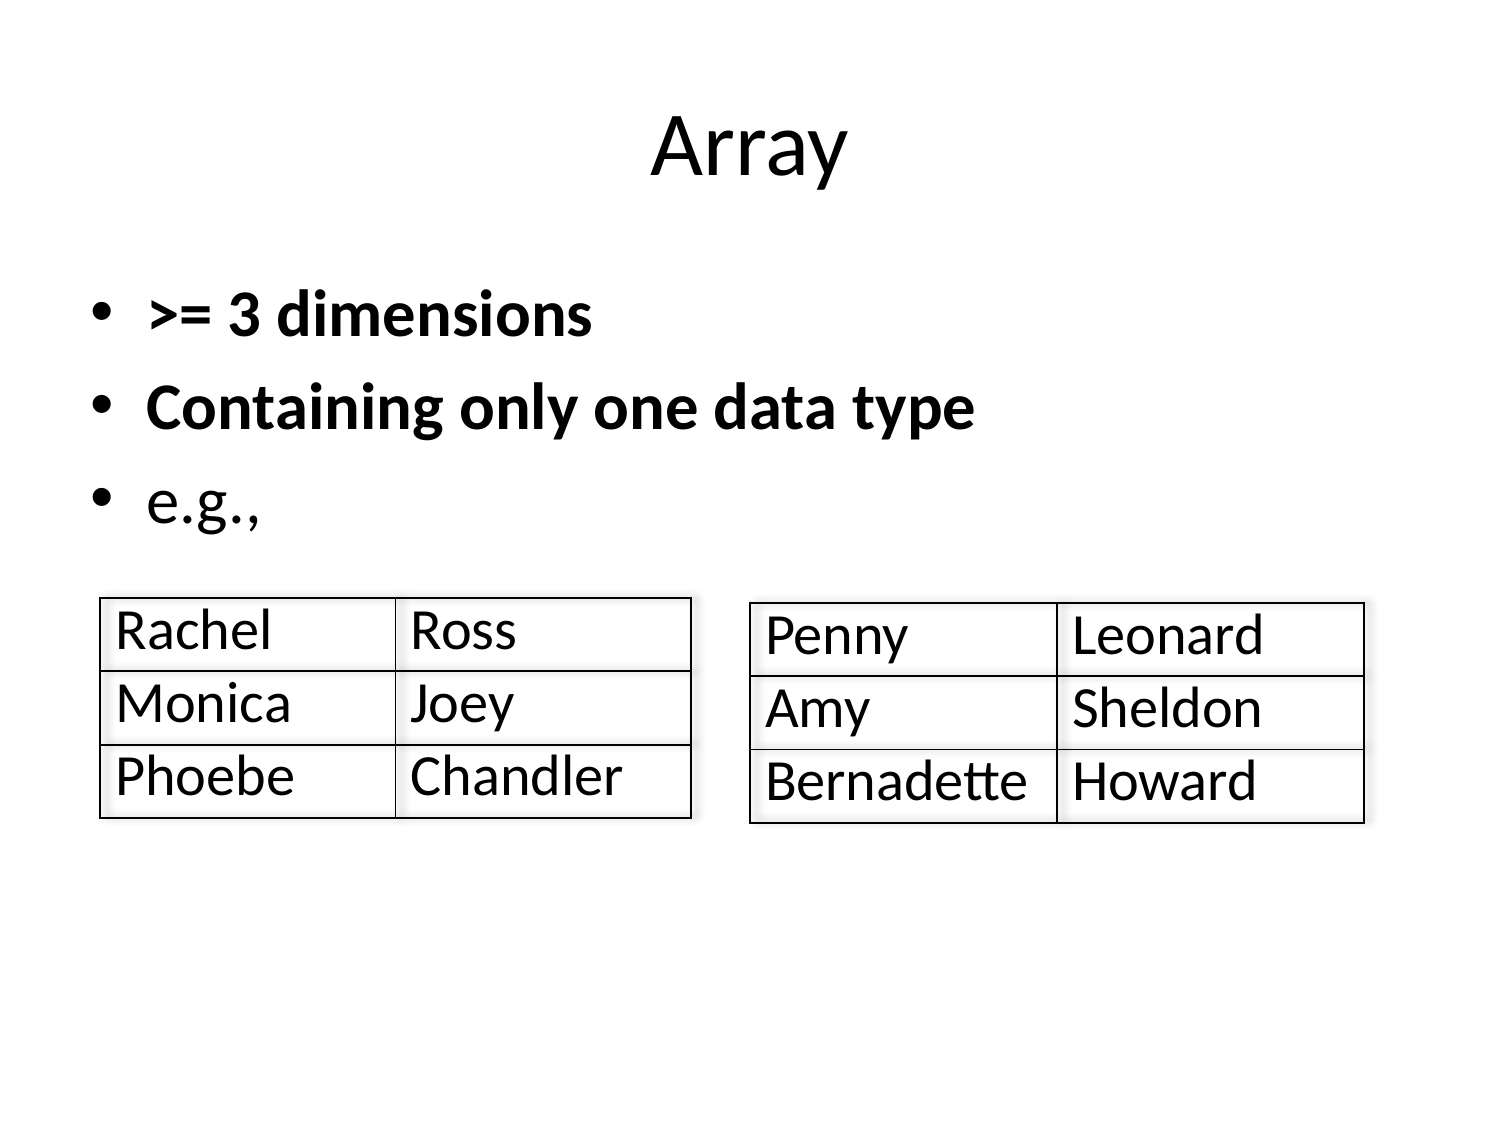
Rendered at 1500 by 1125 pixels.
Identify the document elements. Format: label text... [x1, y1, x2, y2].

list >= 3 dimensions Containing only one data type e.g., [75, 262, 1425, 1005]
table_header Leonard [1058, 604, 1363, 675]
table_cell Chandler [396, 746, 690, 817]
title Array [75, 45, 1425, 233]
table_header Ross [396, 599, 690, 670]
table_header Rachel [101, 599, 395, 670]
table_cell Monica [101, 672, 395, 744]
table_cell Sheldon [1058, 677, 1363, 749]
table_header Penny [751, 604, 1056, 675]
table_cell Amy [751, 677, 1056, 749]
table_cell Howard [1058, 750, 1363, 822]
table_cell Bernadette [751, 750, 1056, 822]
table_cell Phoebe [101, 746, 395, 817]
table_cell Joey [396, 672, 690, 744]
